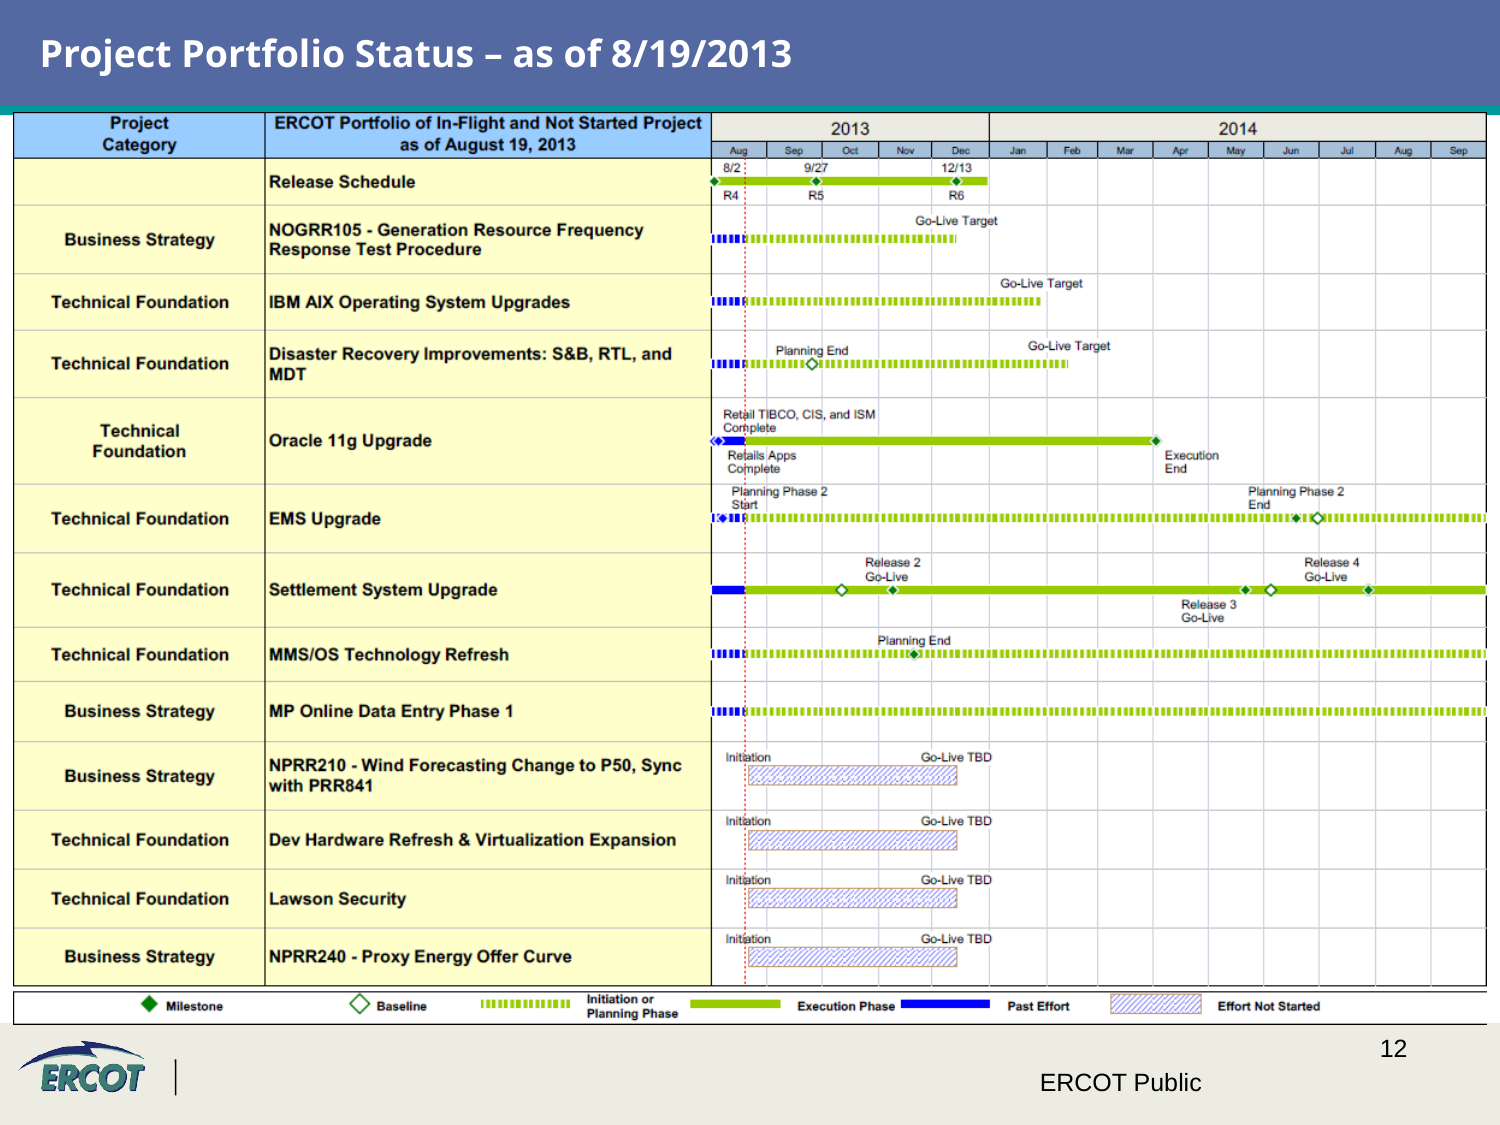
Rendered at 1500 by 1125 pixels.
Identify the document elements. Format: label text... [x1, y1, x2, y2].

text_box [24, 22, 1450, 85]
picture [13, 112, 1487, 1026]
footer ERCOT Public [1025, 1059, 1438, 1125]
text_box Project Portfolio Status – as of 8/19/2013 [24, 30, 1163, 106]
picture [10, 1031, 151, 1111]
